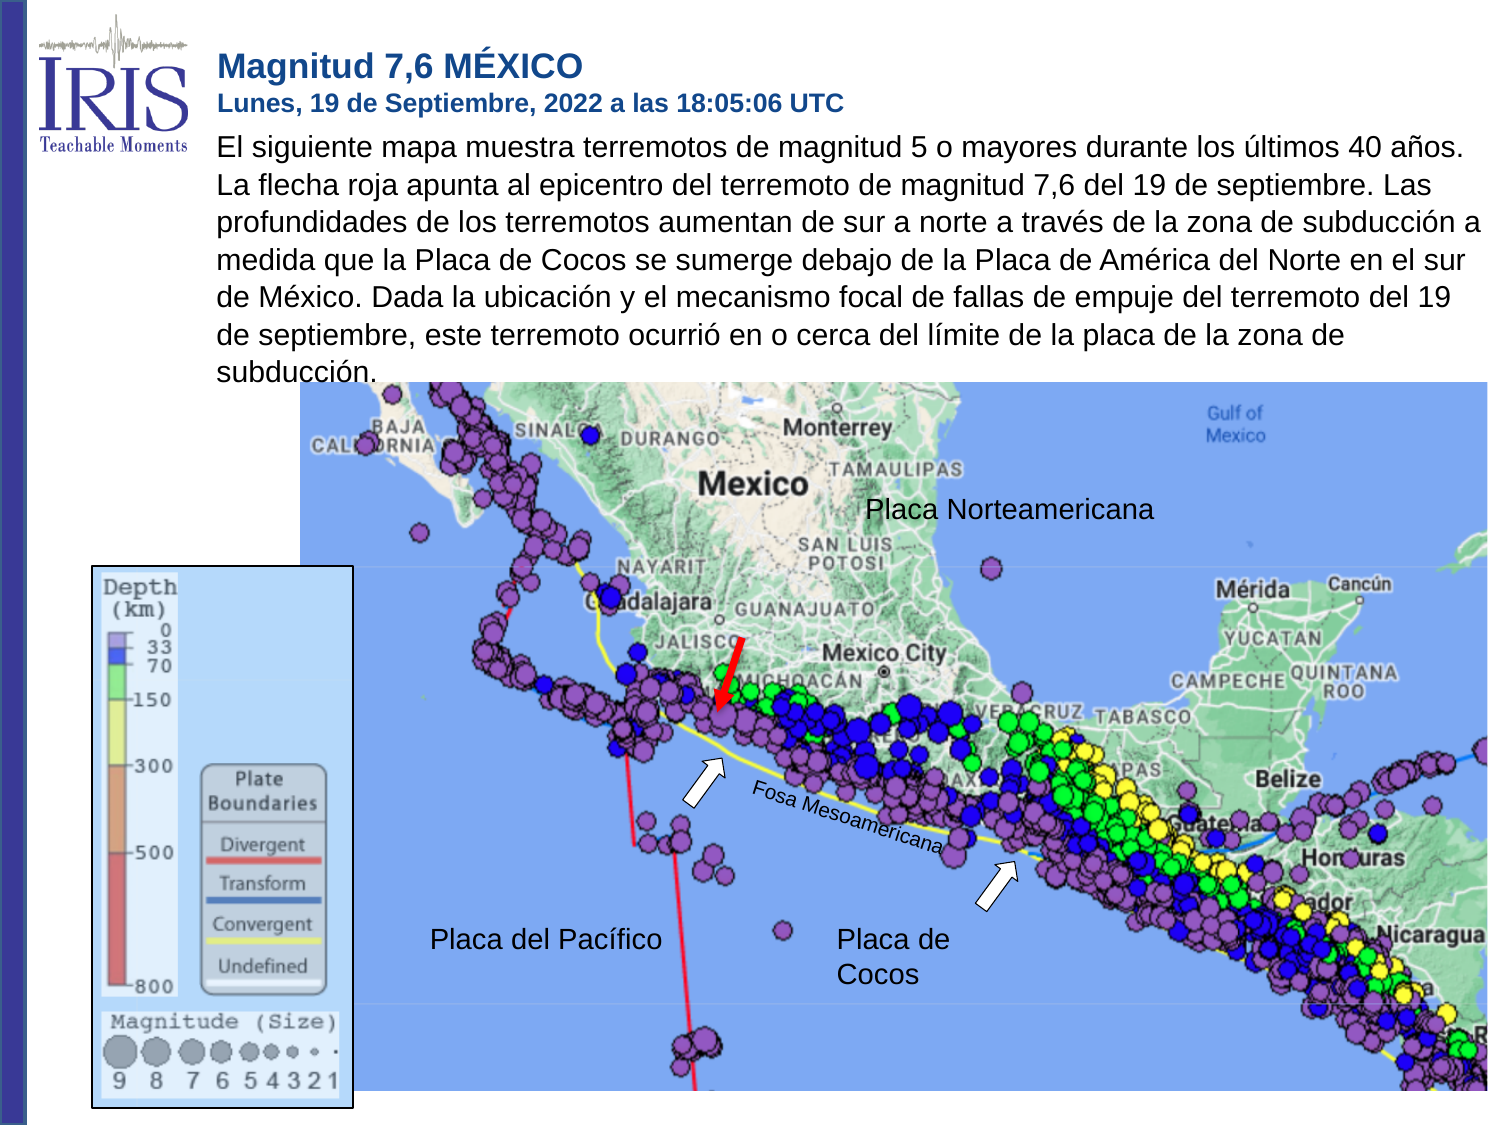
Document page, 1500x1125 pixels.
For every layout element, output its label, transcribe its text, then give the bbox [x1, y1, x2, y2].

text_box El siguiente mapa muestra terremotos de magnitud 5 o mayores durante los últimos 40 años. La flecha roja apunta al epicentro del terremoto de magnitud 7,6 del 19 de septiembre. Las profundidades de los terremotos aumentan de sur a norte a través de la zona de subducción a medida que la Placa de Cocos se sumerge debajo de la Placa de América del Norte en el sur de México. Dada la ubicación y el mecanismo focal de fallas de empuje del terremoto del 19 de septiembre, este terremoto ocurrió en o cerca del límite de la placa de la zona de subducción. [201, 118, 1500, 397]
picture [39, 12, 188, 165]
picture [93, 382, 1488, 1108]
text_box [0, 0, 27, 1125]
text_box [717, 637, 743, 713]
text_box Magnitud 7,6 MÉXICO Lunes, 19 de Septiembre, 2022 a las 18:05:06 UTC [202, 0, 1499, 125]
